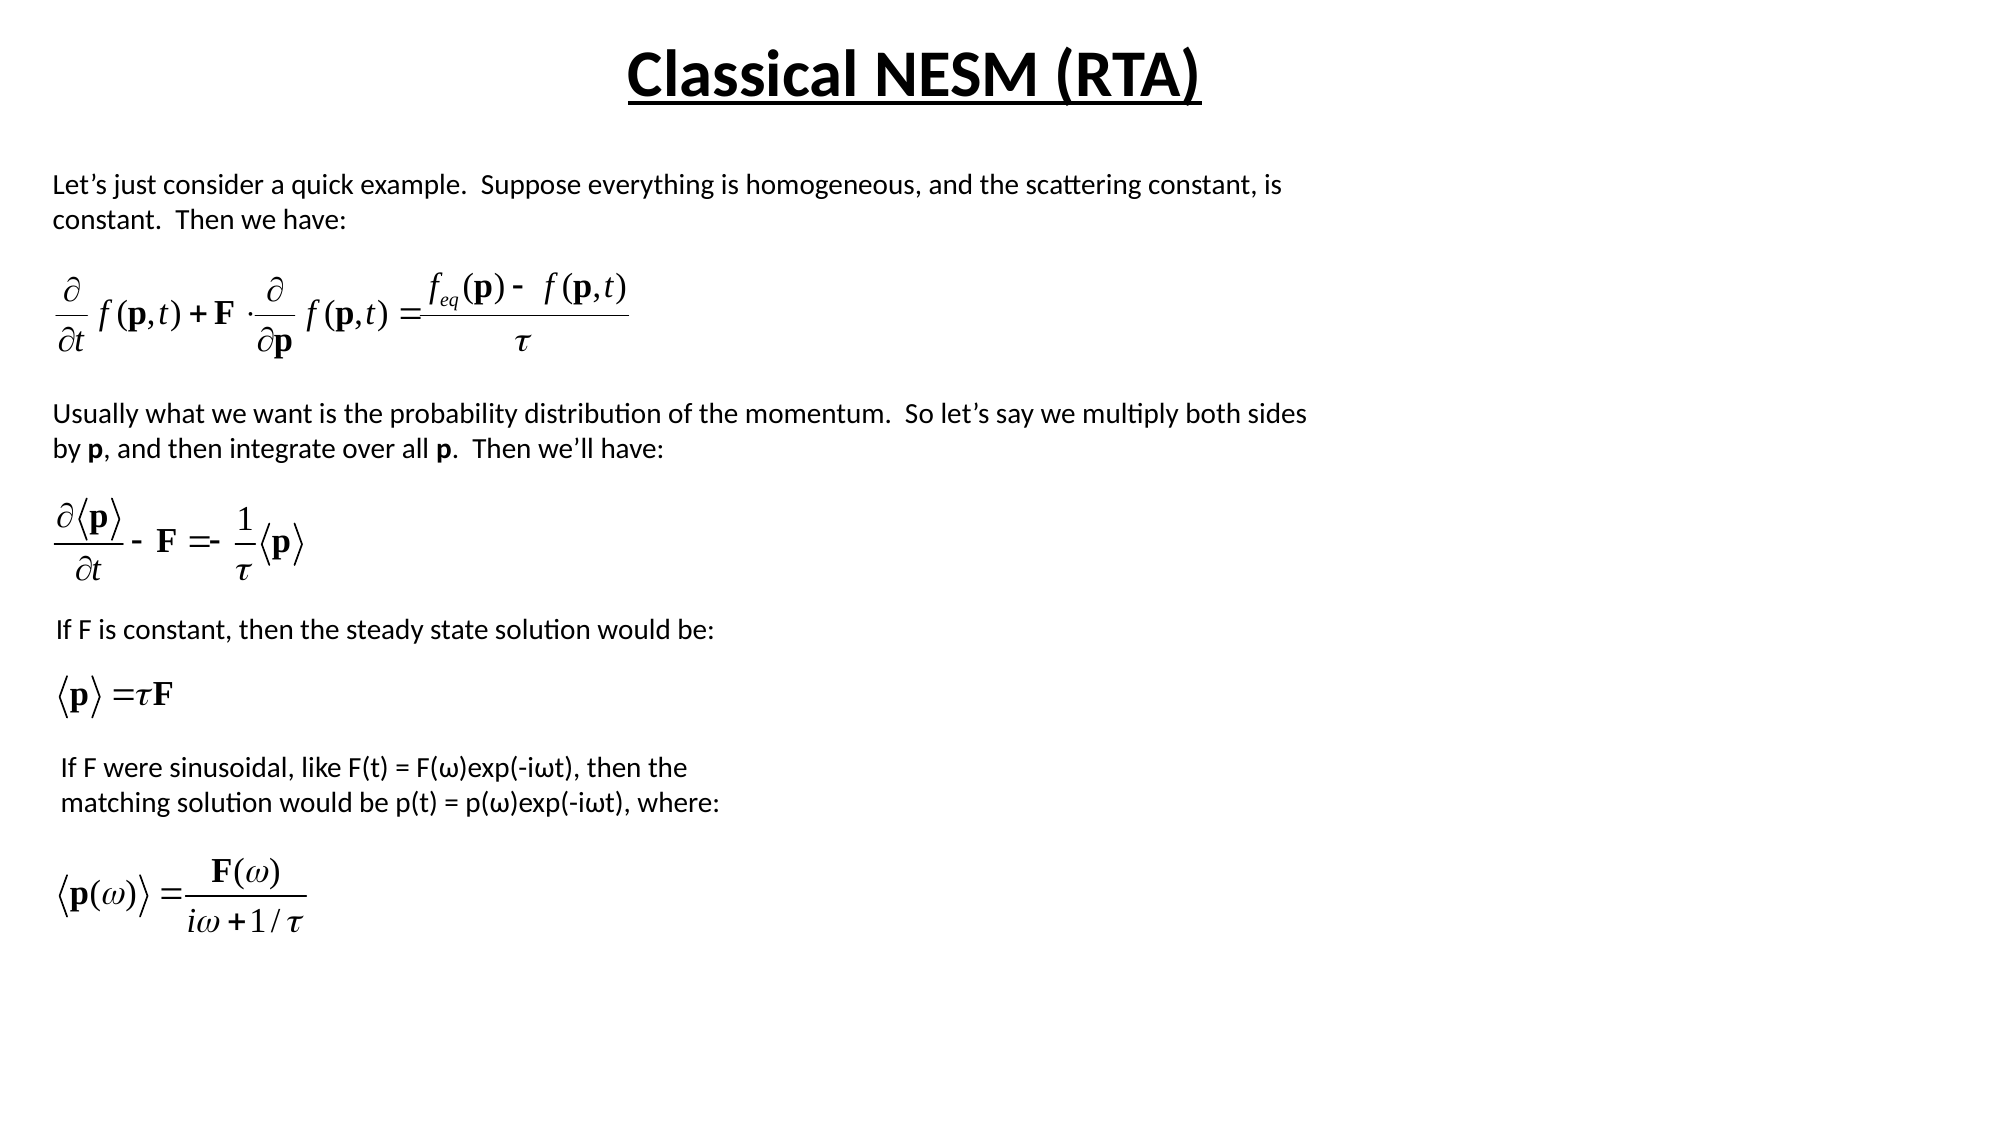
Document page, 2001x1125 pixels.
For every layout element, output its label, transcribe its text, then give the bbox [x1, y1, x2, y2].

text_box Usually what we want is the probability distribution of the momentum. So let’s say we multiply both sides by p, and then integrate over all p. Then we’ll have: [37, 387, 1341, 473]
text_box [52, 849, 314, 940]
text_box If F is constant, then the steady state solution would be: [41, 602, 802, 653]
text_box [48, 491, 310, 588]
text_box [50, 263, 635, 368]
text_box Let’s just consider a quick example. Suppose everything is homogeneous, and the scattering constant, is constant. Then we have: [37, 157, 1341, 243]
text_box If F were sinusoidal, like F(t) = F(ω)exp(-iωt), then the matching solution would be p(t) = p(ω)exp(-iωt), where: [45, 740, 807, 826]
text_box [52, 667, 179, 726]
text_box Classical NESM (RTA) [613, 22, 1275, 117]
